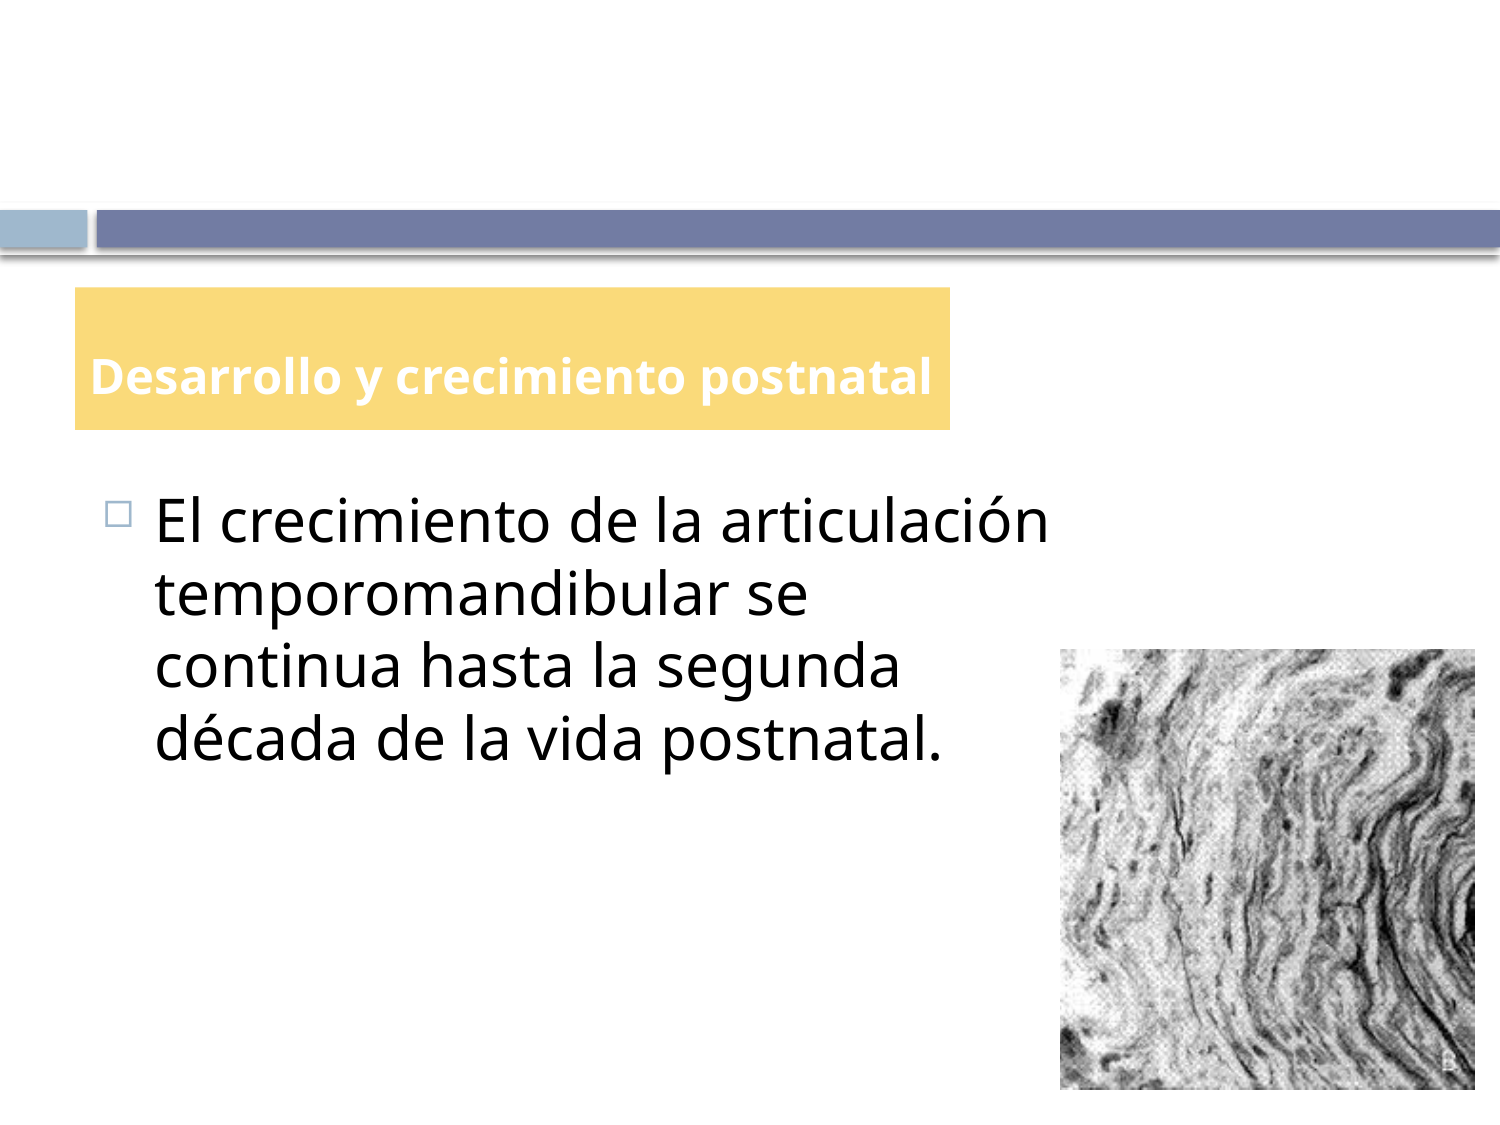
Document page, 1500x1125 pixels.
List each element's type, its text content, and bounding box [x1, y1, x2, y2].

list Desarrollo y crecimiento postnatal [75, 287, 950, 430]
list El crecimiento de la articulación temporomandibular se continua hasta la segunda década de la vida postnatal. [87, 474, 1088, 1063]
picture [1060, 649, 1476, 1090]
